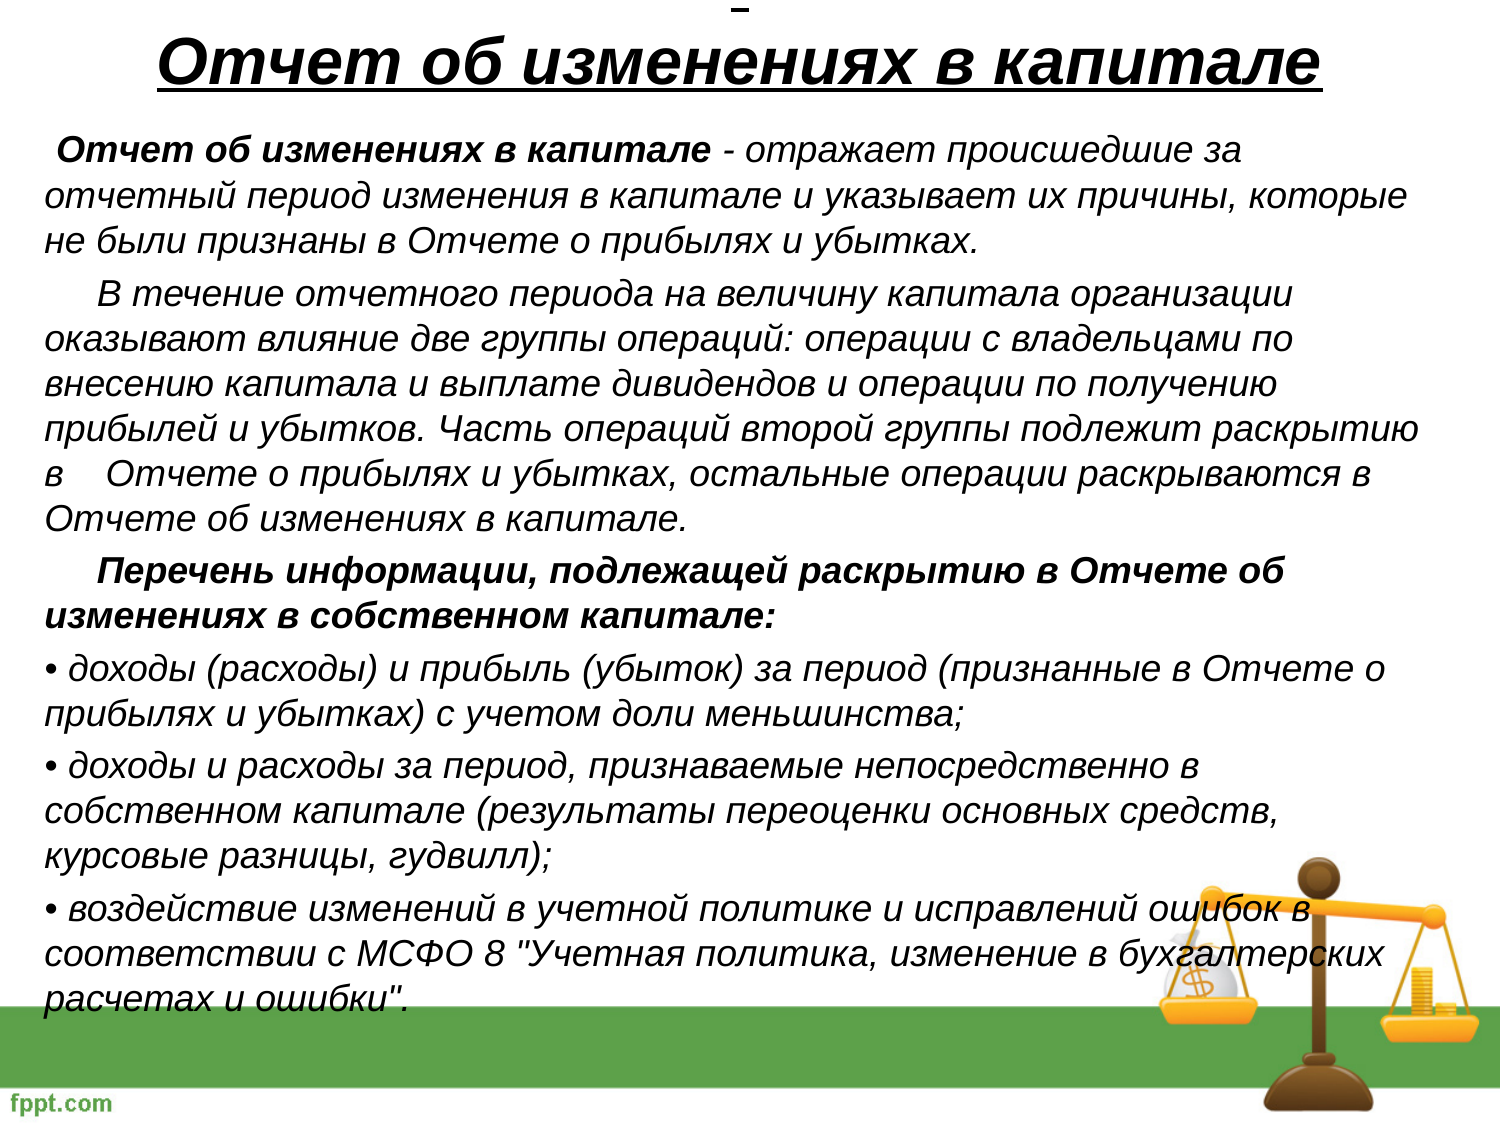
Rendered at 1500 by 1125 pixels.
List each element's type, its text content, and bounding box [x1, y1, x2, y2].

picture [0, 0, 1500, 1125]
title Отчет об изменениях в капитале [64, 0, 1415, 113]
list Отчет об изменениях в капитале - отражает происшедшие за отчетный период изменения в капитале и указывает их причины, которые не были признаны в Отчете о прибылях и убытках. В течение отчетного периода на величину капитала организации оказывают влияние две группы операций: операции с владельцами по внесению капитала и выплате дивидендов и операции по получению прибылей и убытков. Часть операций второй группы подлежит раскрытию в Отчете о прибылях и убытках, остальные операции раскрываются в Отчете об изменениях в капитале. Перечень информации, подлежащей раскрытию в Отчете об изменениях в собственном капитале: • доходы (расходы) и прибыль (убыток) за период (признанные в Отчете о прибылях и убытках) с учетом доли меньшинства; • доходы и расходы за период, признаваемые непосредственно в собственном капитале (результаты переоценки основных средств, курсовые разницы, гудвилл); • воздействие изменений в учетной политике и исправлений ошибок в соответствии с МСФО 8 "Учетная политика, изменение в бухгалтерских расчетах и ошибки". [29, 113, 1447, 1035]
